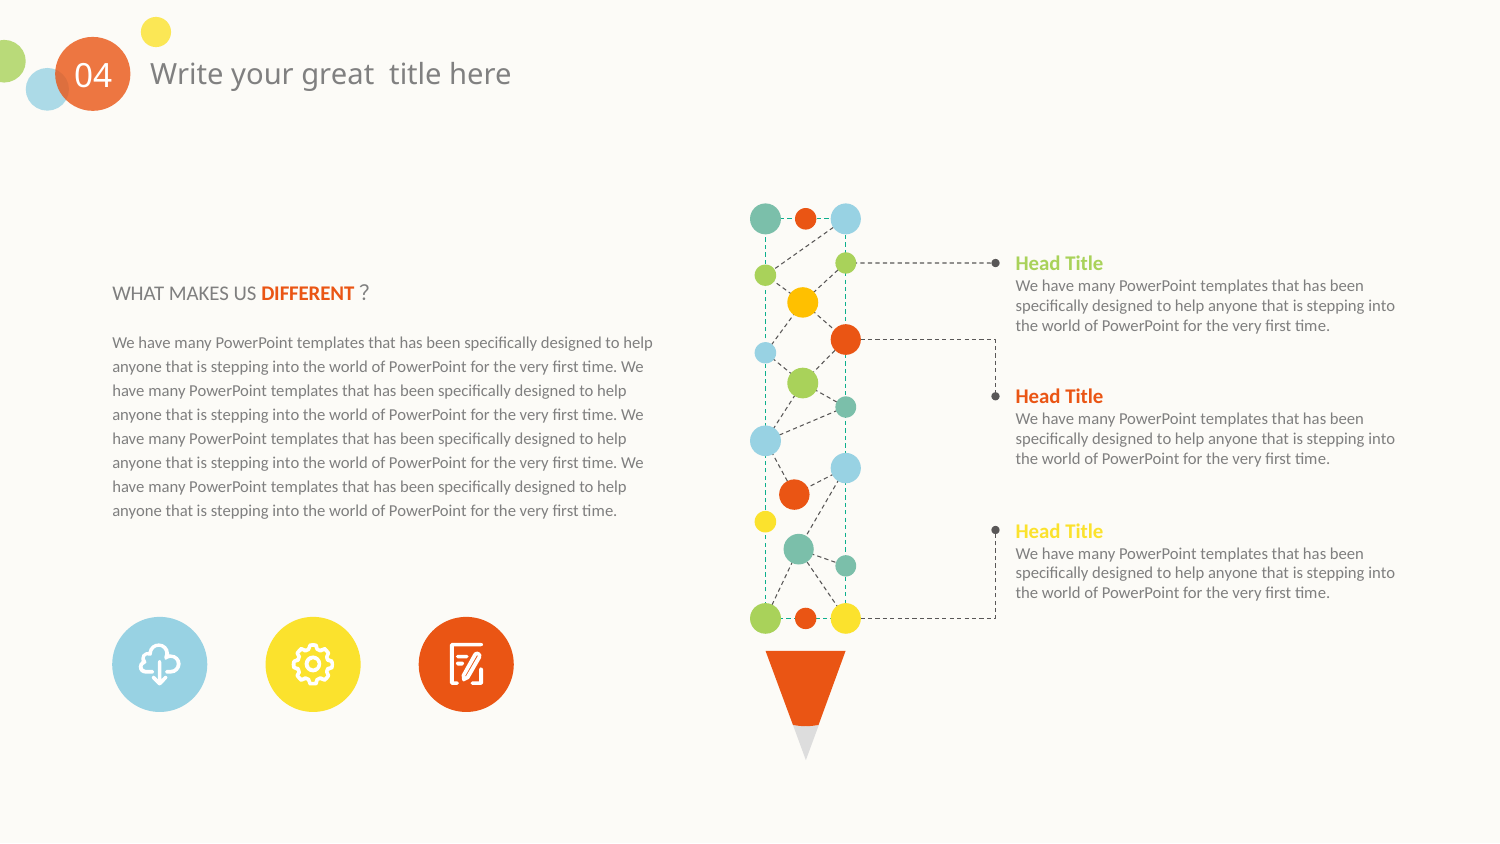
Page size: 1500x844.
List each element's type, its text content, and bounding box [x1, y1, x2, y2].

text_box [265, 616, 361, 712]
text_box WHAT MAKES US DIFFERENT？ We have many PowerPoint templates that has been specifically designed to help anyone that is stepping into the world of PowerPoint for the very first time. We have many PowerPoint templates that has been specifically designed to help anyone that is stepping into the world of PowerPoint for the very first time. We have many PowerPoint templates that has been specifically designed to help anyone that is stepping into the world of PowerPoint for the very first time. We have many PowerPoint templates that has been specifically designed to help anyone that is stepping into the world of PowerPoint for the very first time. [112, 274, 668, 520]
text_box Head Title We have many PowerPoint templates that has been specifically designed to help anyone that is stepping into the world of PowerPoint for the very first time. [1015, 383, 1418, 469]
text_box Head Title We have many PowerPoint templates that has been specifically designed to help anyone that is stepping into the world of PowerPoint for the very first time. [1015, 249, 1418, 335]
text_box [865, 525, 1000, 619]
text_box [291, 642, 335, 686]
text_box [140, 16, 172, 48]
text_box Write your great title here [150, 55, 606, 91]
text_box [138, 643, 181, 686]
text_box [418, 616, 514, 712]
text_box [0, 39, 26, 83]
text_box [865, 339, 1000, 401]
text_box Head Title We have many PowerPoint templates that has been specifically designed to help anyone that is stepping into the world of PowerPoint for the very first time. [1015, 517, 1418, 603]
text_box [449, 642, 484, 686]
text_box [112, 616, 208, 712]
text_box [55, 36, 131, 111]
text_box [25, 67, 66, 111]
text_box [990, 258, 1000, 268]
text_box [749, 203, 862, 761]
text_box 04 [65, 53, 121, 94]
